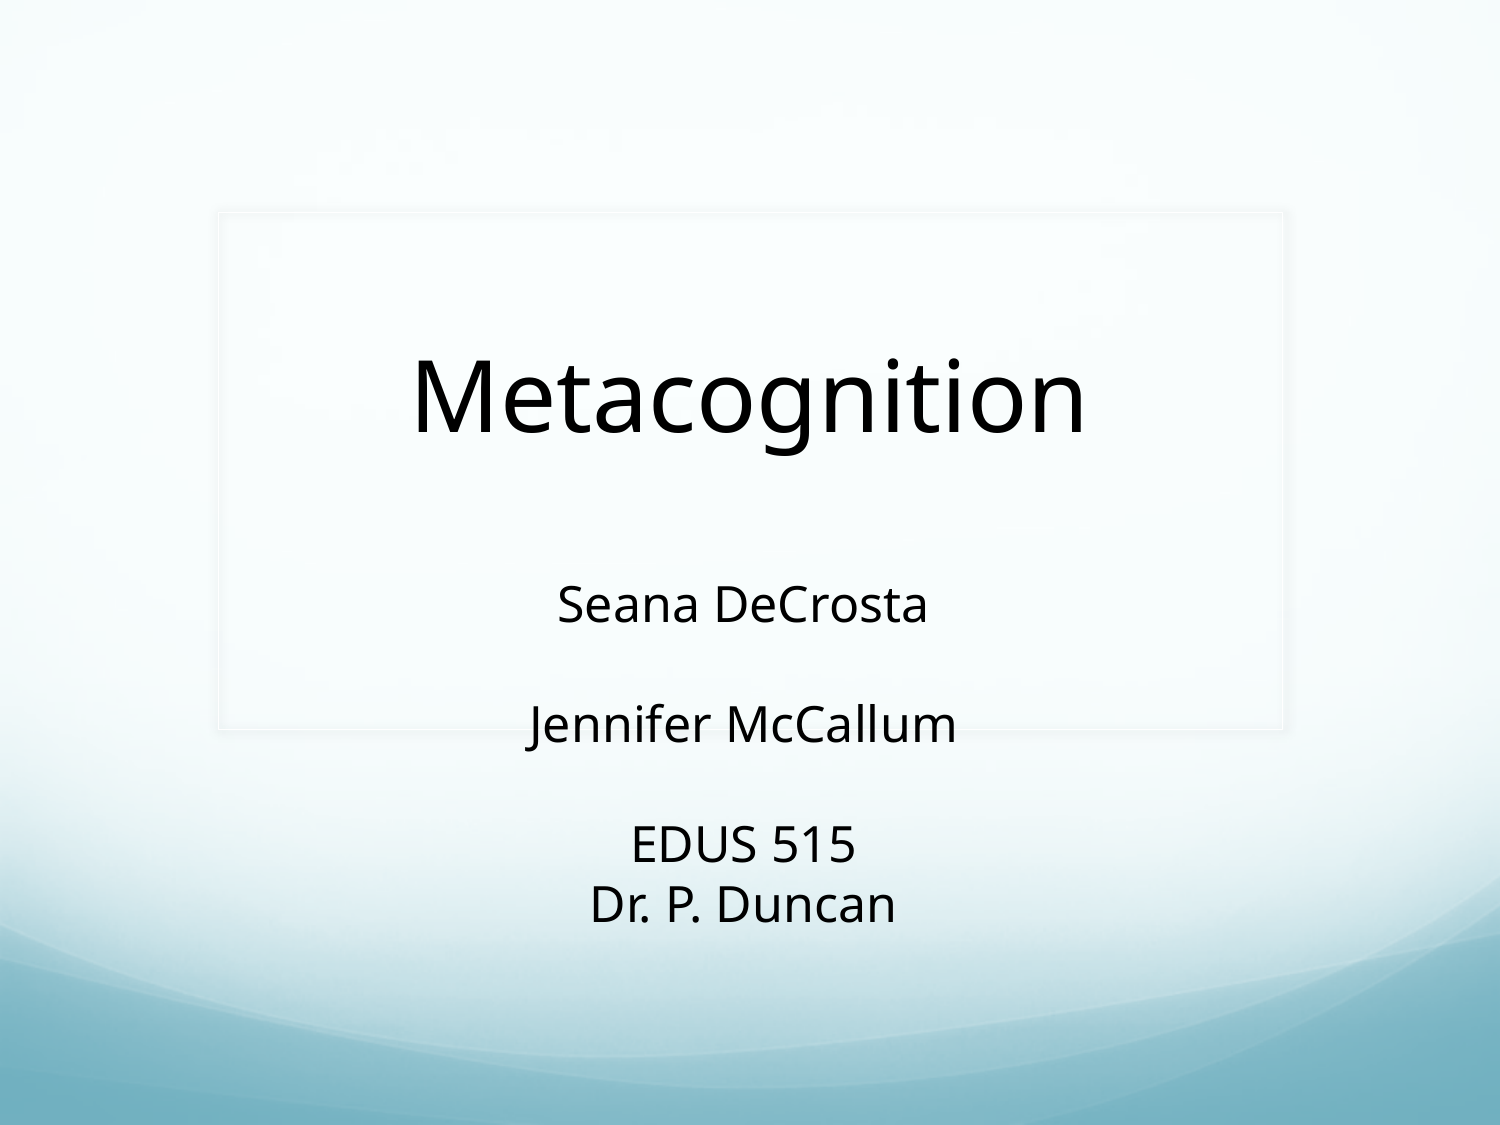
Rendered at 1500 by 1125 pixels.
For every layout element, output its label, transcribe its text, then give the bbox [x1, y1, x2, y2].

text_box Metacognition Seana DeCrosta Jennifer McCallum EDUS 515 Dr. P. Duncan [0, 324, 1500, 940]
